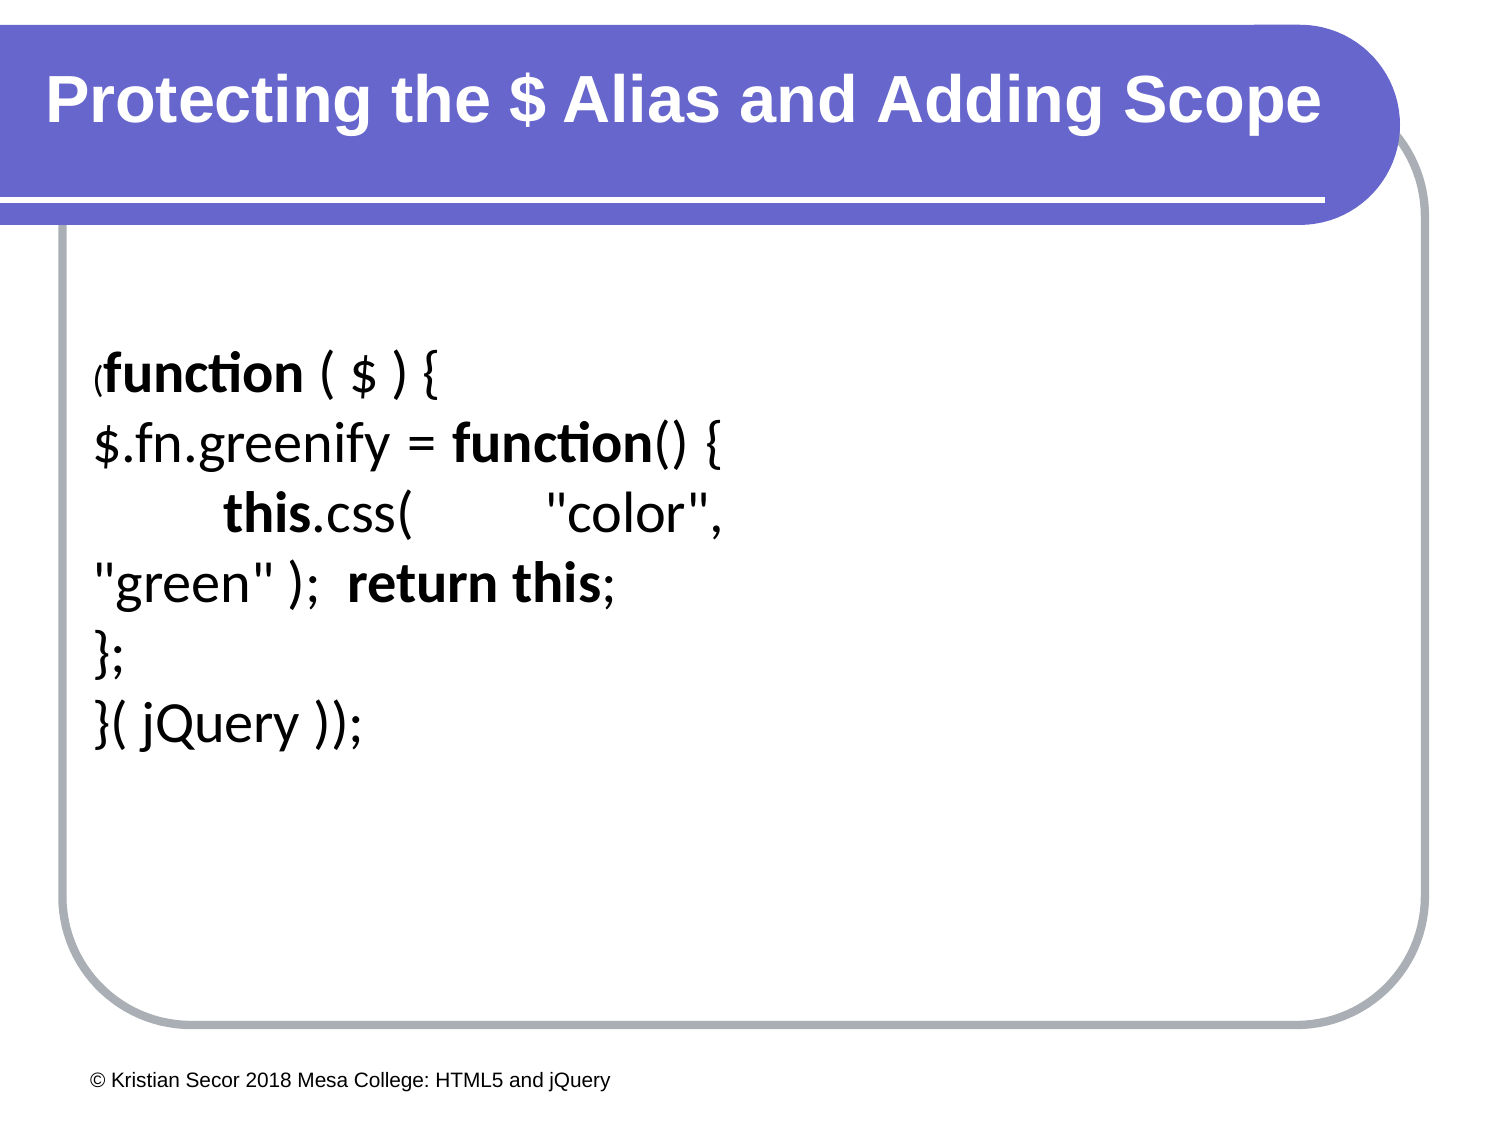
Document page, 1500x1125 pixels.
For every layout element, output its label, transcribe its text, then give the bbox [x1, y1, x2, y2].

text_box (function ( $ ) { $.fn.greenify = function() { this.css( "color", "green" ); return this; }; }( jQuery )); [90, 331, 725, 754]
footer © Kristian Secor 2018 Mesa College: HTML5 and jQuery [87, 1066, 932, 1125]
title Protecting the $ Alias and Adding Scope [42, 53, 1331, 244]
